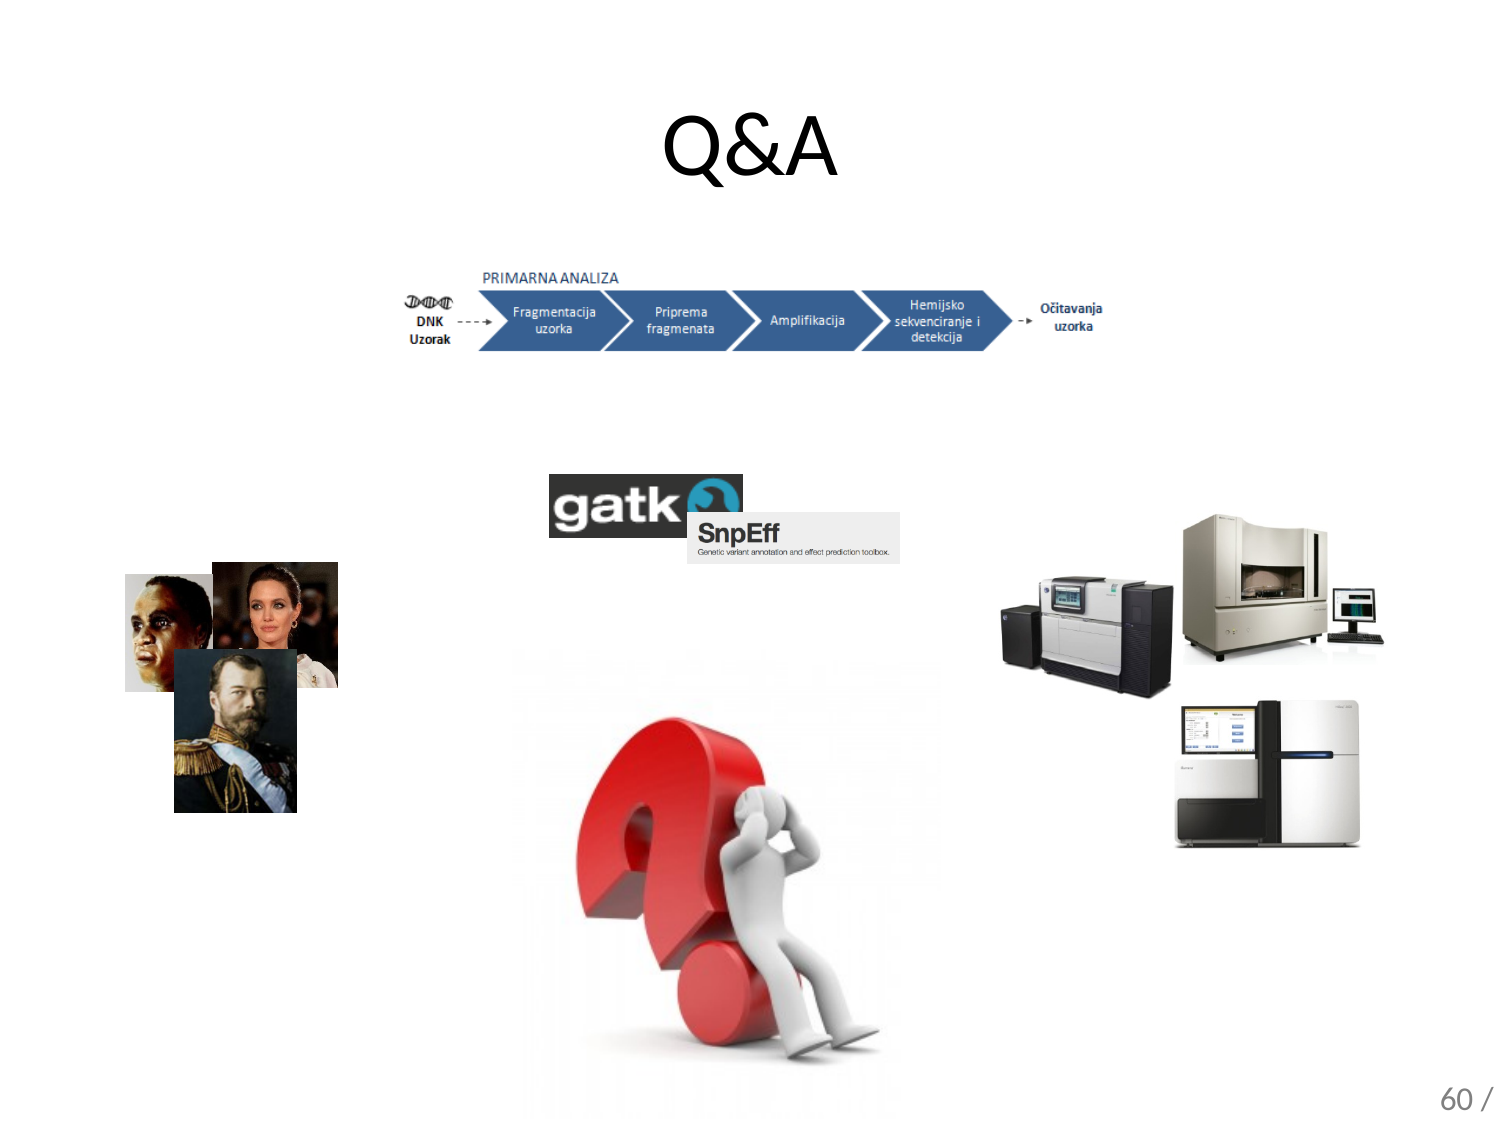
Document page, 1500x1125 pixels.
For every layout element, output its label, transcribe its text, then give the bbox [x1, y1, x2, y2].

picture [399, 249, 1112, 363]
picture [997, 510, 1388, 863]
picture [549, 474, 901, 564]
picture [124, 562, 338, 813]
picture [512, 649, 941, 1119]
title Q&A [75, 45, 1425, 233]
